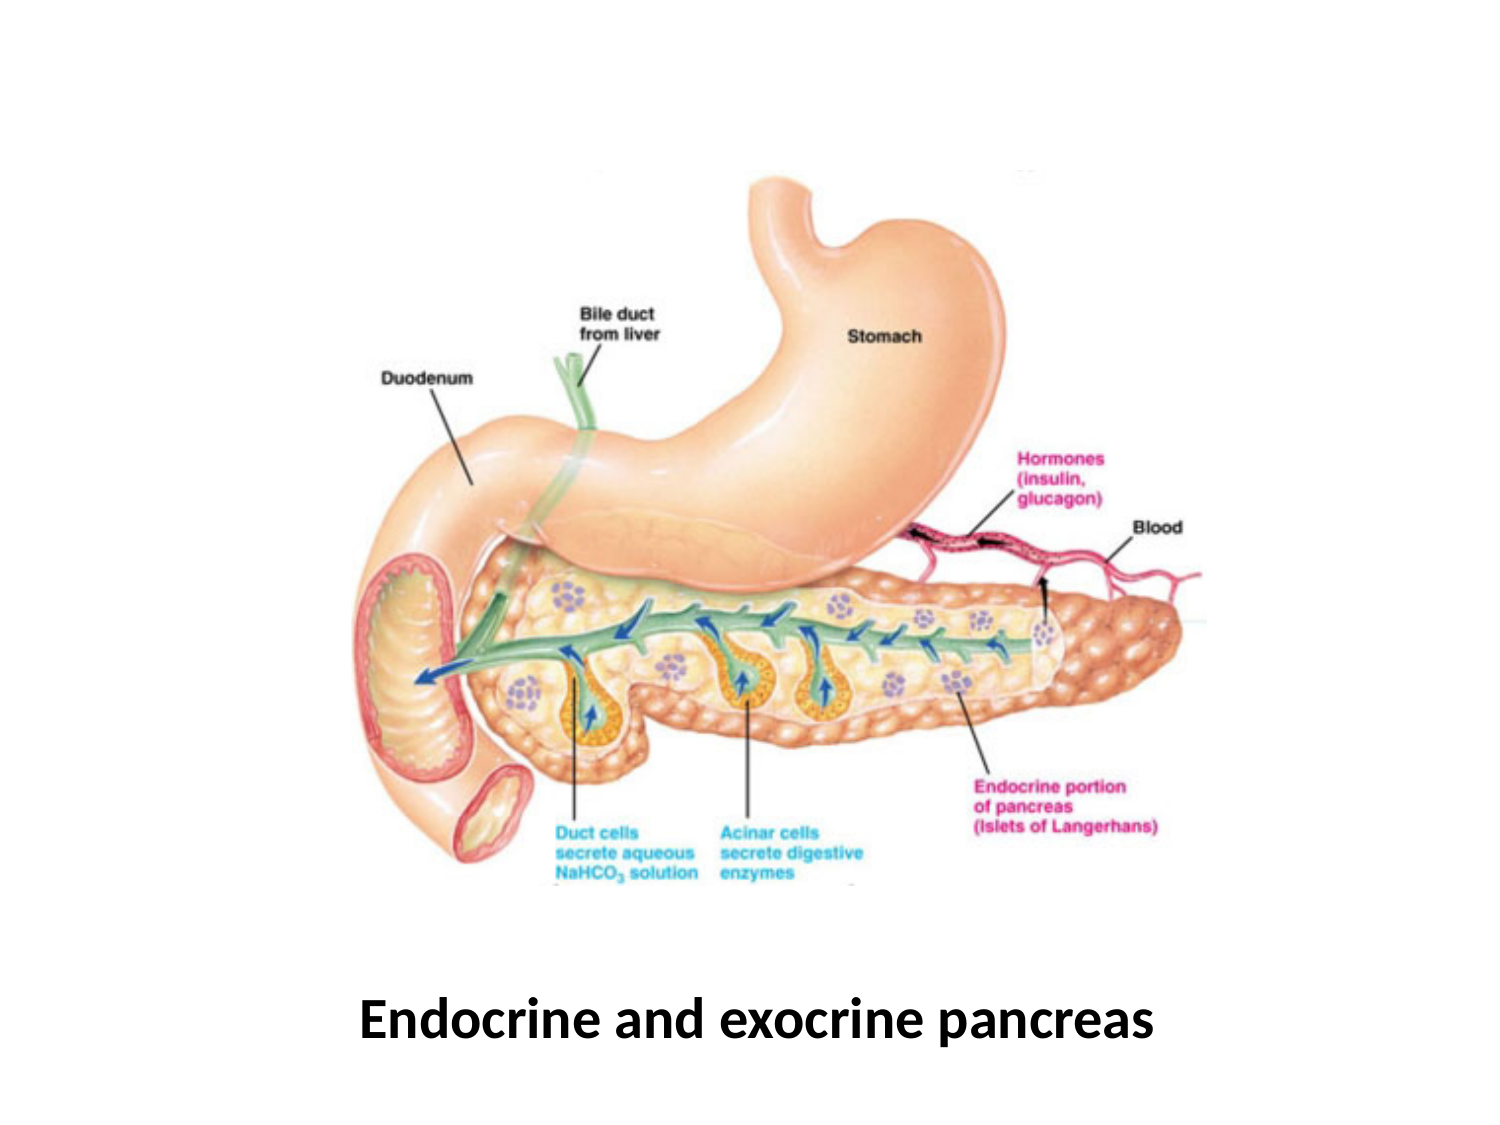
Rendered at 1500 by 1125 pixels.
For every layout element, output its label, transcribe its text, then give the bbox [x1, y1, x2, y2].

picture [351, 170, 1208, 887]
text_box Endocrine and exocrine pancreas [344, 972, 1170, 1058]
